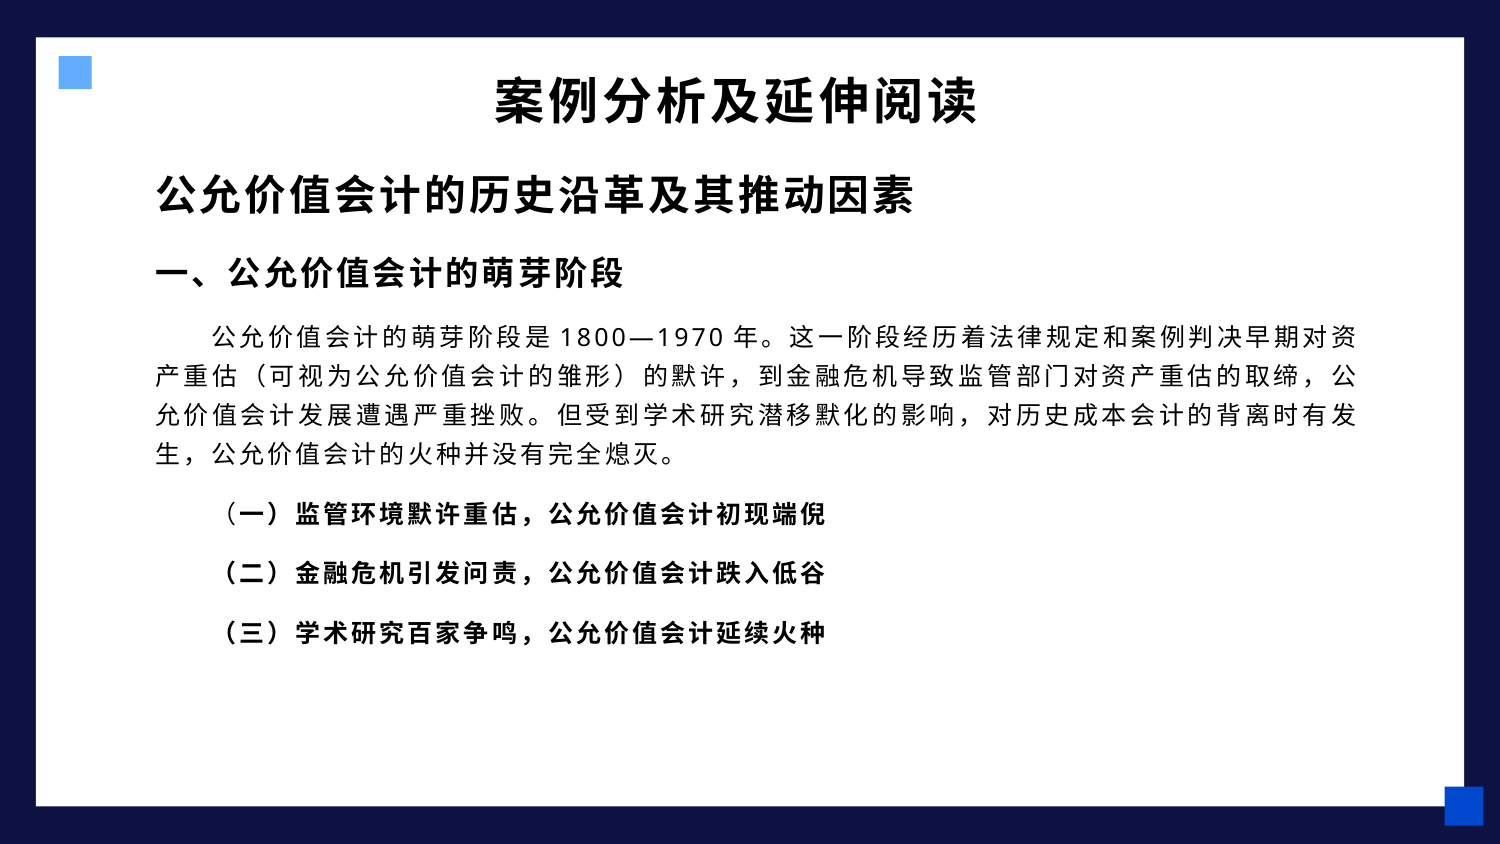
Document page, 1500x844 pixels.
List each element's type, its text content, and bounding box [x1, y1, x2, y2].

list 公允价值会计的历史沿革及其推动因素 一、公允价值会计的萌芽阶段 公允价值会计的萌芽阶段是1800—1970年。这一阶段经历着法律规定和案例判决早期对资产重估（可视为公允价值会计的雏形）的默许，到金融危机导致监管部门对资产重估的取缔，公允价值会计发展遭遇严重挫败。但受到学术研究潜移默化的影响，对历史成本会计的背离时有发生，公允价值会计的火种并没有完全熄灭。 （一）监管环境默许重估，公允价值会计初现端倪 （二）金融危机引发问责，公允价值会计跌入低谷 （三）学术研究百家争鸣，公允价值会计延续火种 [138, 154, 1373, 741]
title 案例分析及延伸阅读 [141, 48, 1327, 138]
